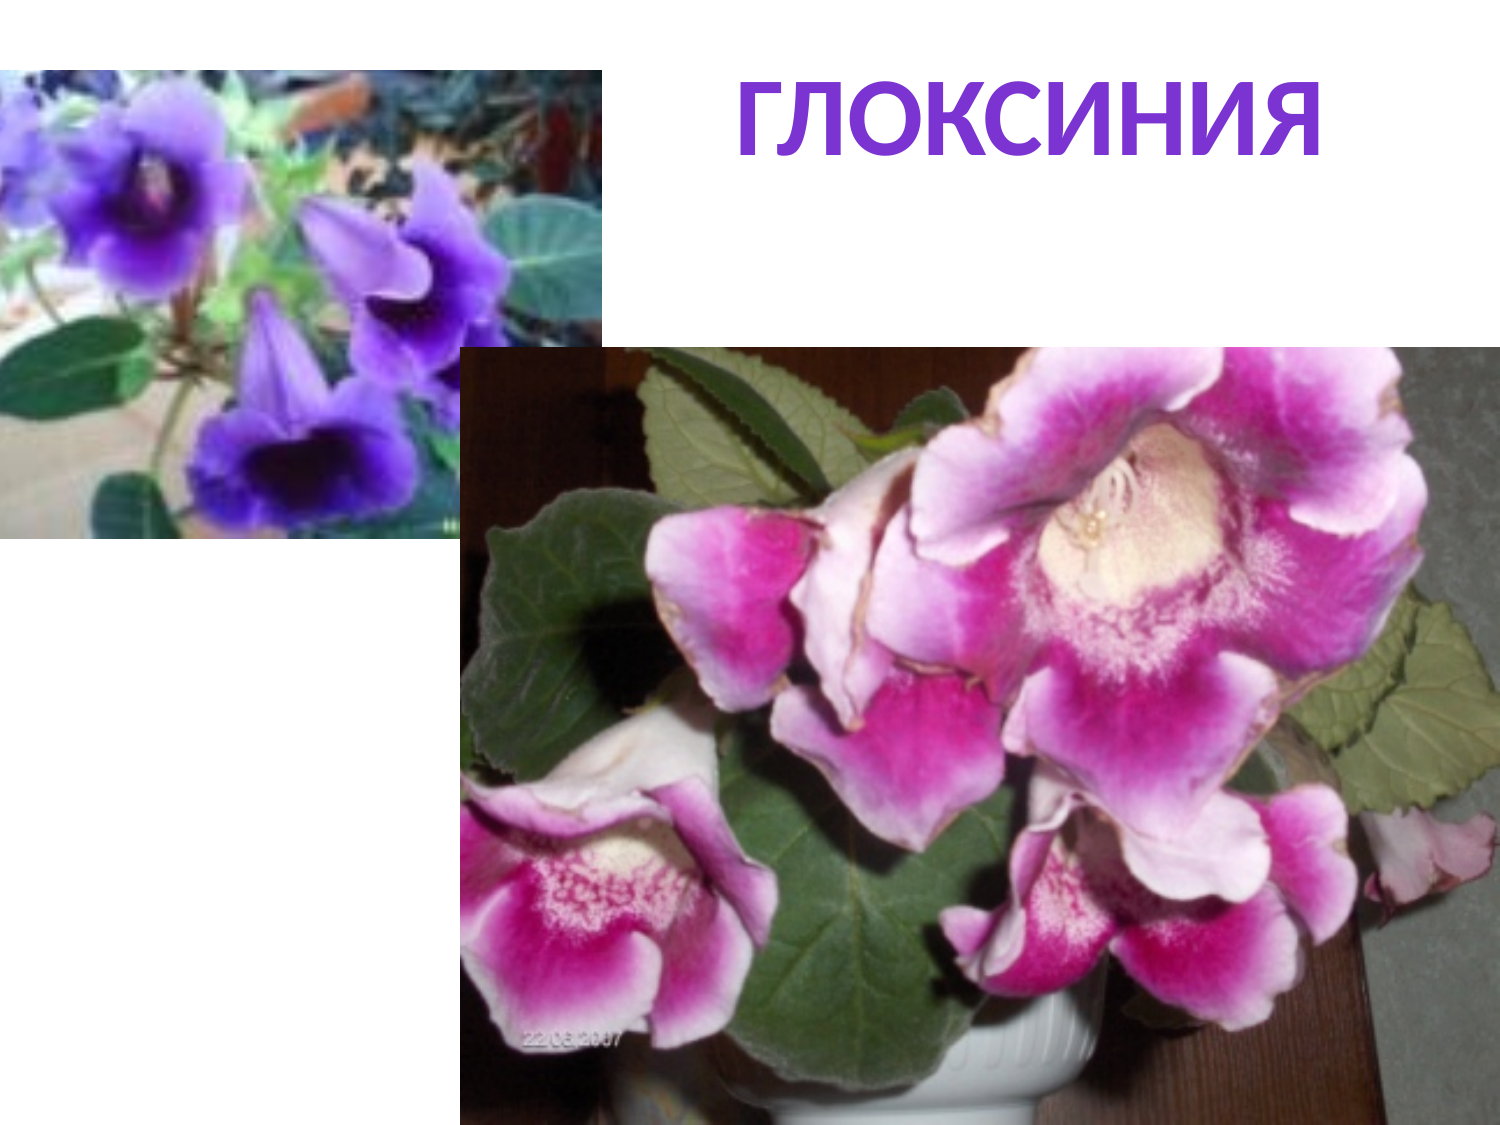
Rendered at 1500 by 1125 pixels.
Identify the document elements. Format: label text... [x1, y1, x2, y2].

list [0, 70, 602, 540]
text_box глоксиния [609, 35, 1452, 186]
picture [460, 347, 1500, 1125]
